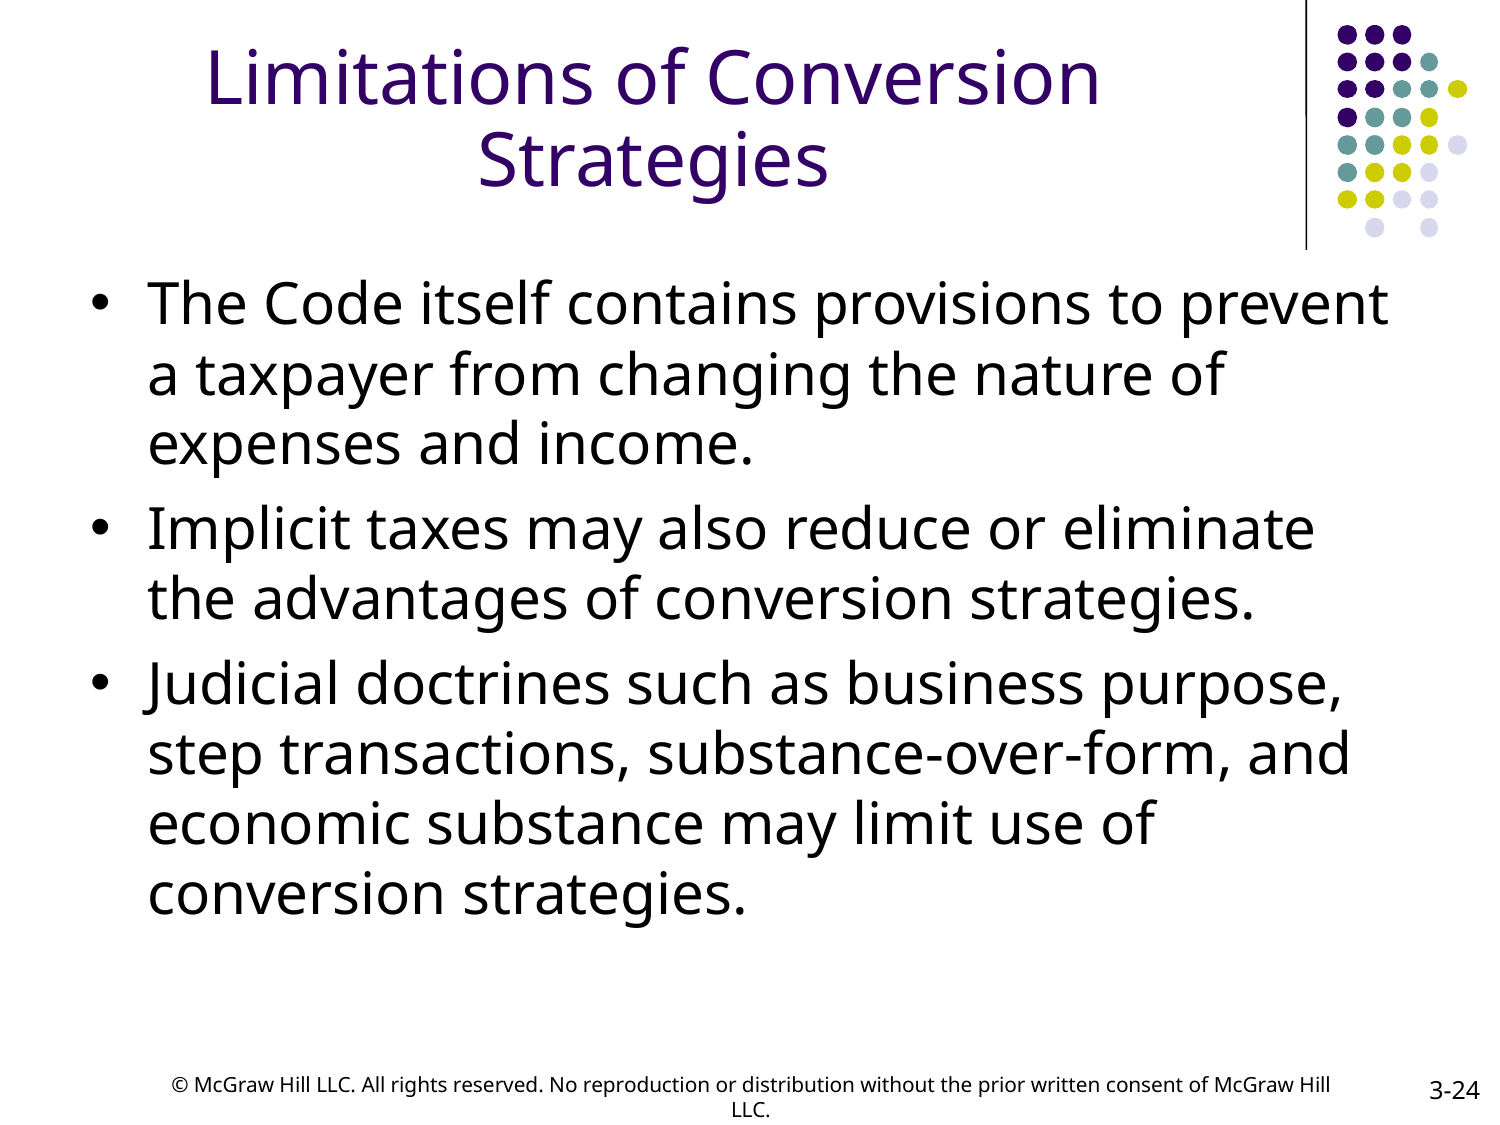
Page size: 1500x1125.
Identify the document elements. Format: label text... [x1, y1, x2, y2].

slide_number 3-24 [1345, 1061, 1496, 1122]
list The Code itself contains provisions to prevent a taxpayer from changing the nature of expenses and income. Implicit taxes may also reduce or eliminate the advantages of conversion strategies. Judicial doctrines such as business purpose, step transactions, substance-over-form, and economic substance may limit use of conversion strategies. [75, 259, 1425, 1062]
title Limitations of Conversion Strategies [32, 8, 1275, 234]
